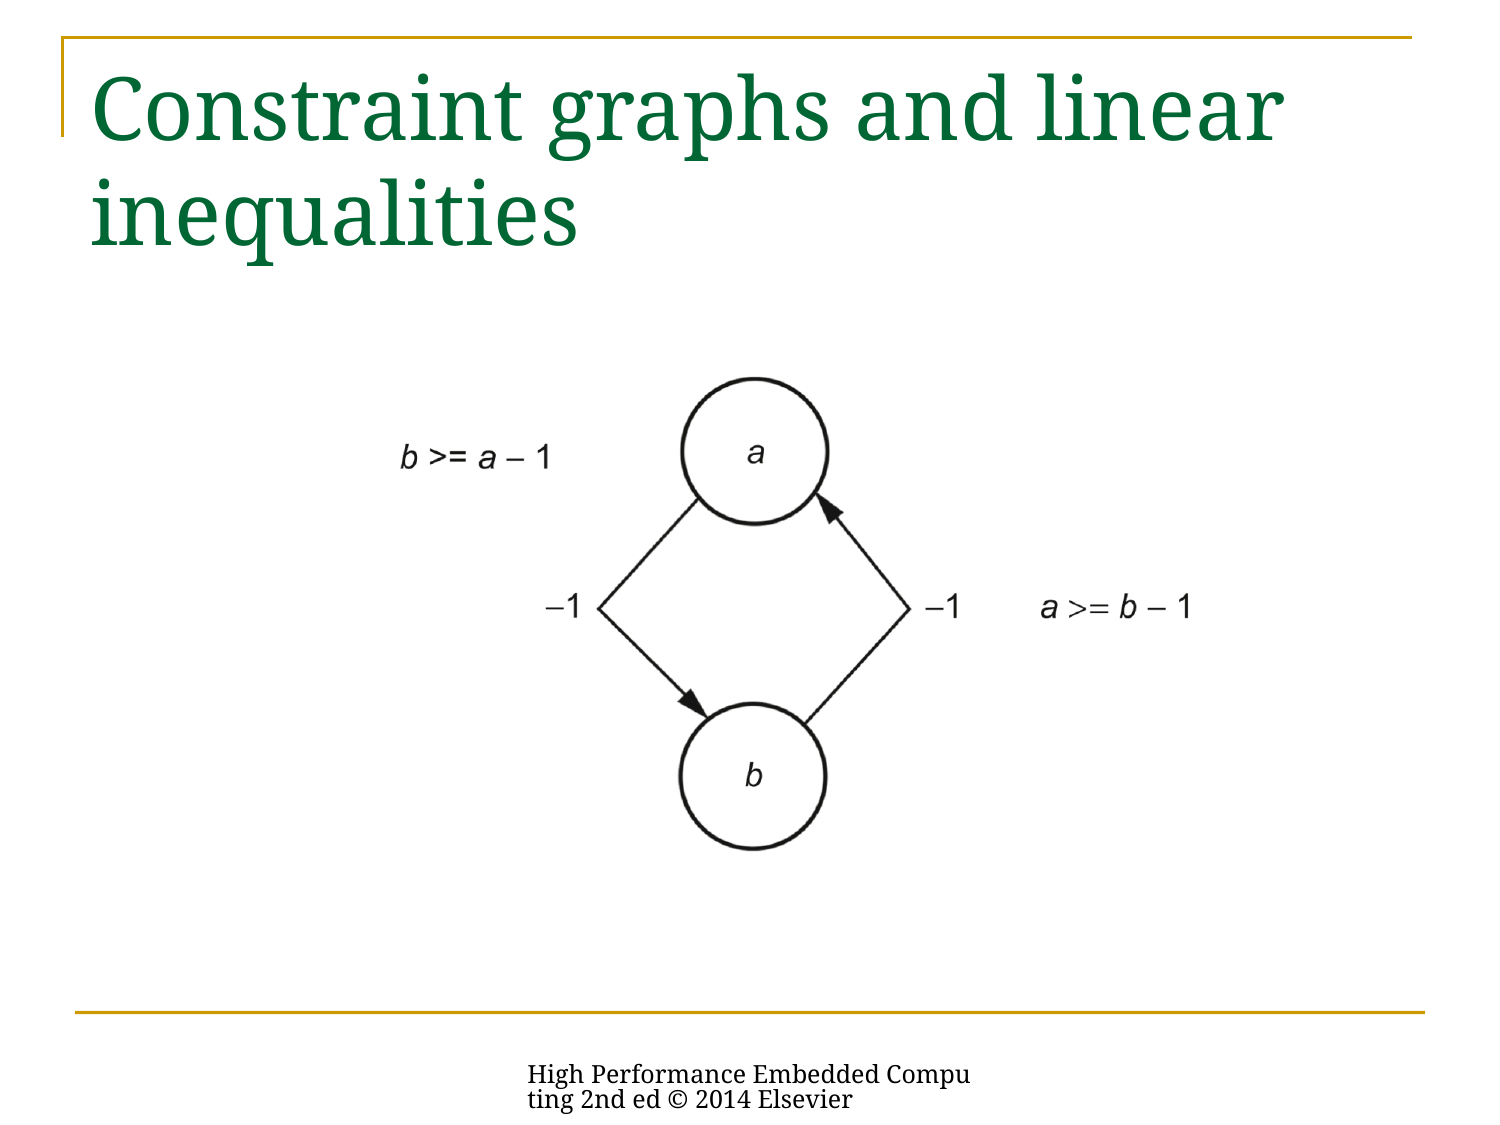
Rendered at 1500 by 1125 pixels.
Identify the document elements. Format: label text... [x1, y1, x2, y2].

footer High Performance Embedded Computing 2nd ed © 2014 Elsevier [512, 1025, 988, 1100]
title Constraint graphs and linear inequalities [75, 45, 1425, 233]
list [399, 374, 1194, 852]
